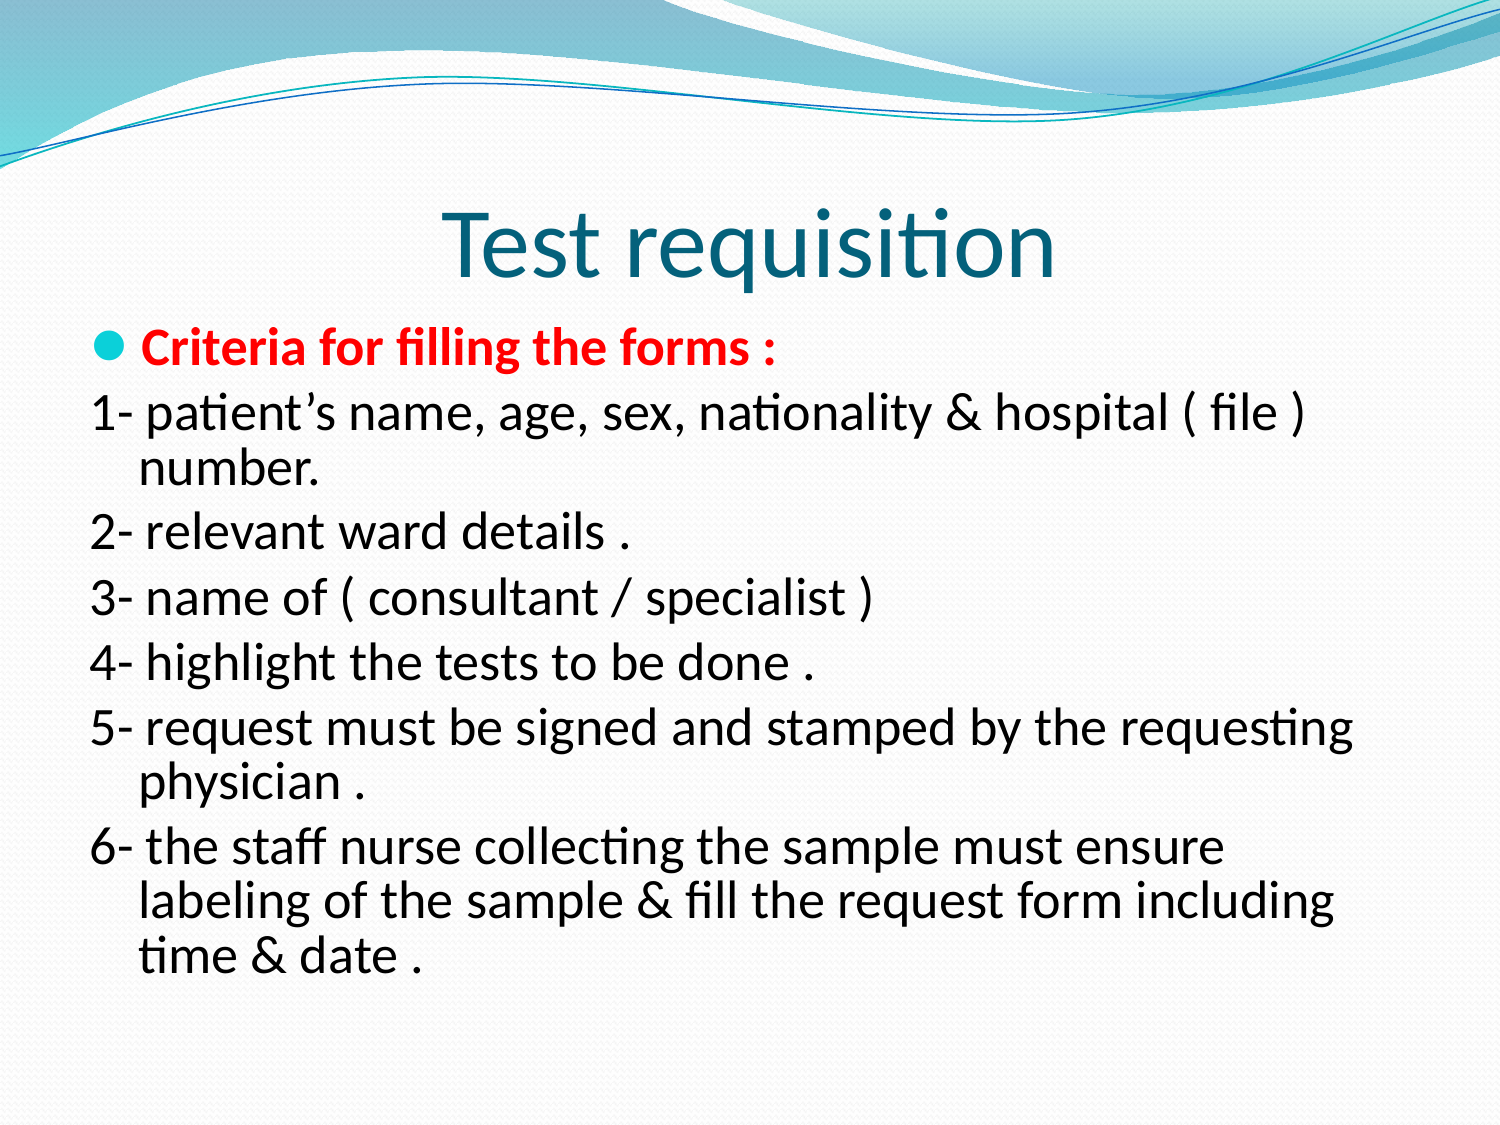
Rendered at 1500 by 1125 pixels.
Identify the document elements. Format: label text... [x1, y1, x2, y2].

title Test requisition [75, 115, 1425, 303]
list Criteria for filling the forms : 1- patient’s name, age, sex, nationality & hospital ( file ) number. 2- relevant ward details . 3- name of ( consultant / specialist ) 4- highlight the tests to be done . 5- request must be signed and stamped by the requesting physician . 6- the staff nurse collecting the sample must ensure labeling of the sample & fill the request form including time & date . [75, 317, 1425, 1038]
